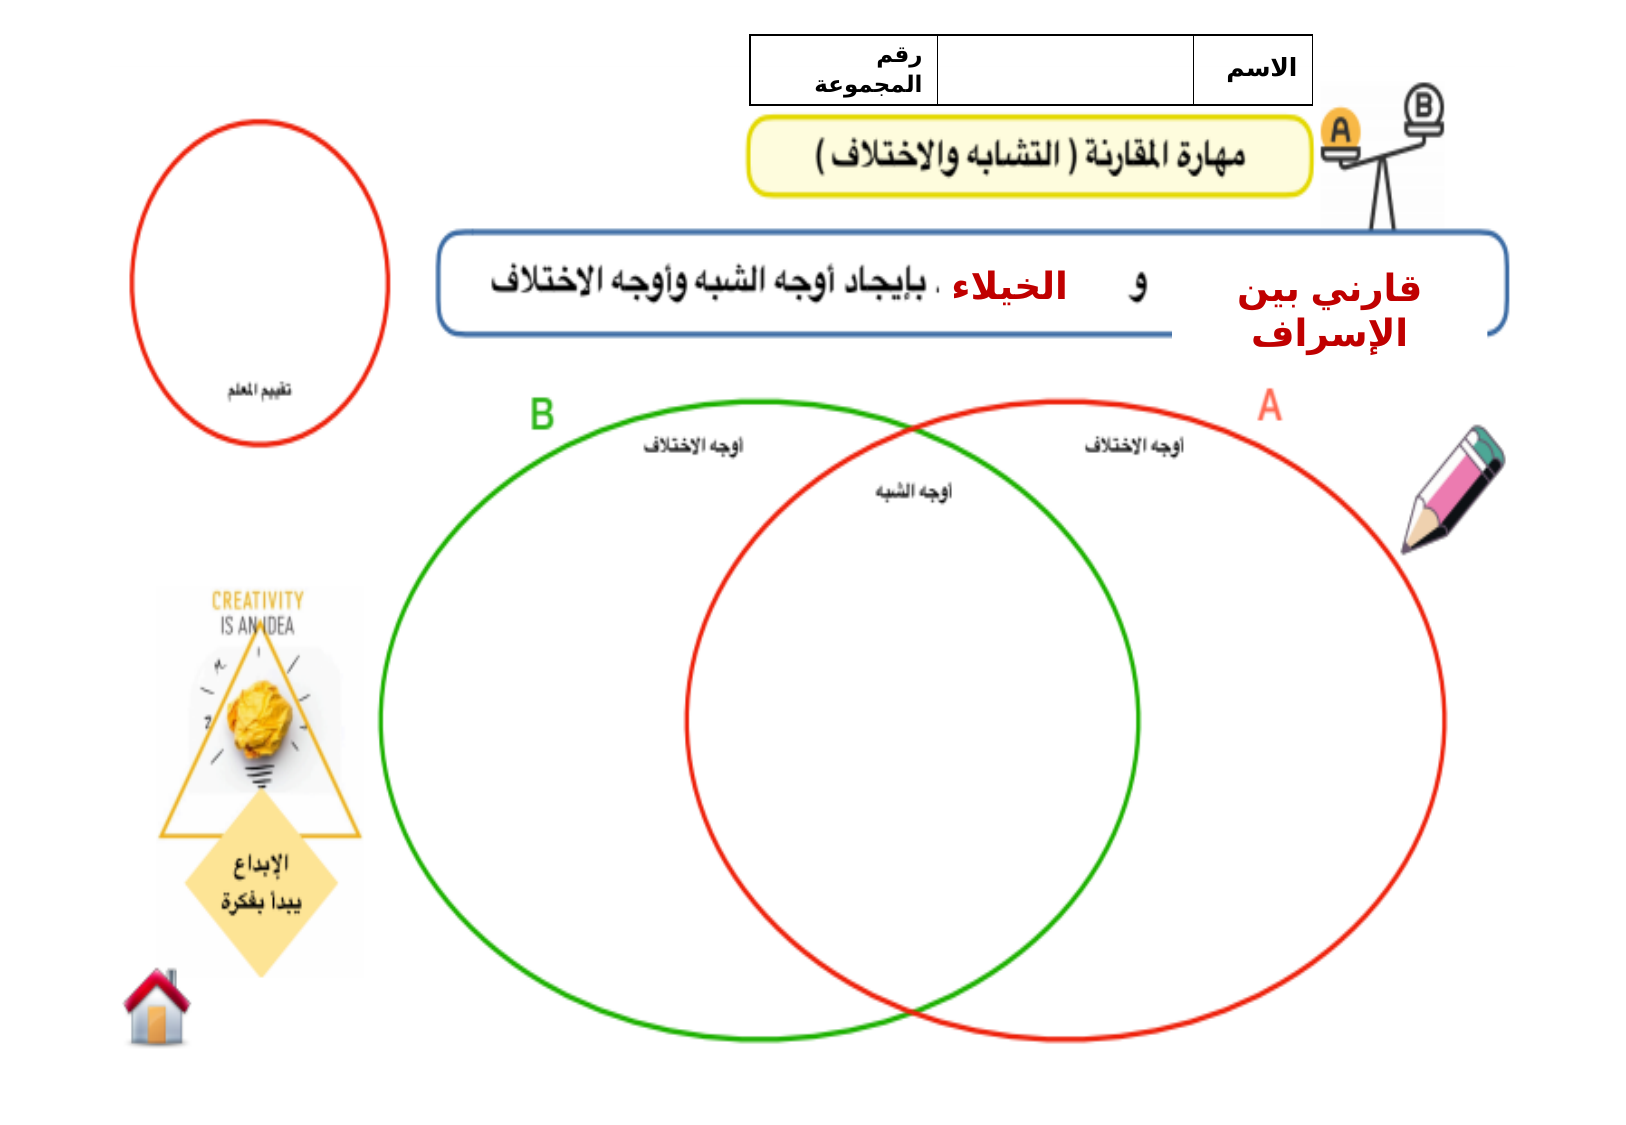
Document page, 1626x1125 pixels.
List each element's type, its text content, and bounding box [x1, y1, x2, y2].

table_header رقم المجموعة [751, 36, 937, 65]
table_header [938, 36, 1193, 65]
table_header الاسم [1194, 36, 1312, 65]
picture [110, 65, 1515, 1060]
